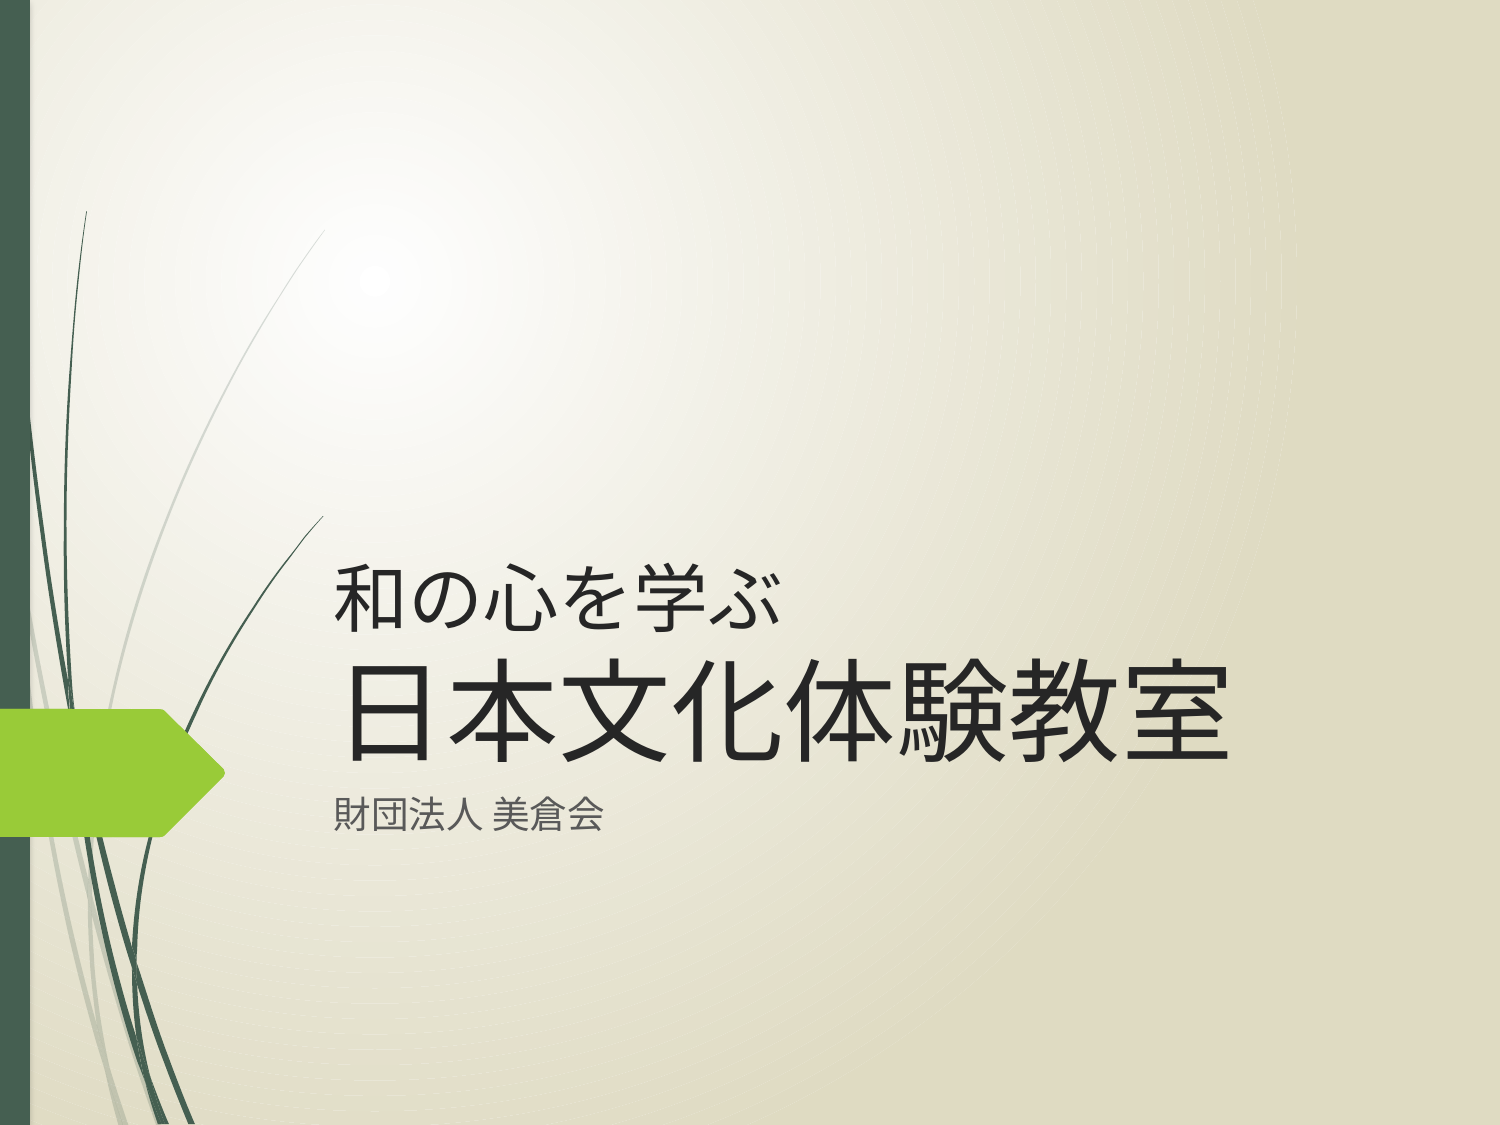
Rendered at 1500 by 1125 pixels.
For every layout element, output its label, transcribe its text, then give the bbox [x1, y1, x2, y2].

title 和の心を学ぶ 日本文化体験教室 [318, 412, 1357, 783]
subtitle 財団法人 美倉会 [318, 783, 1357, 969]
